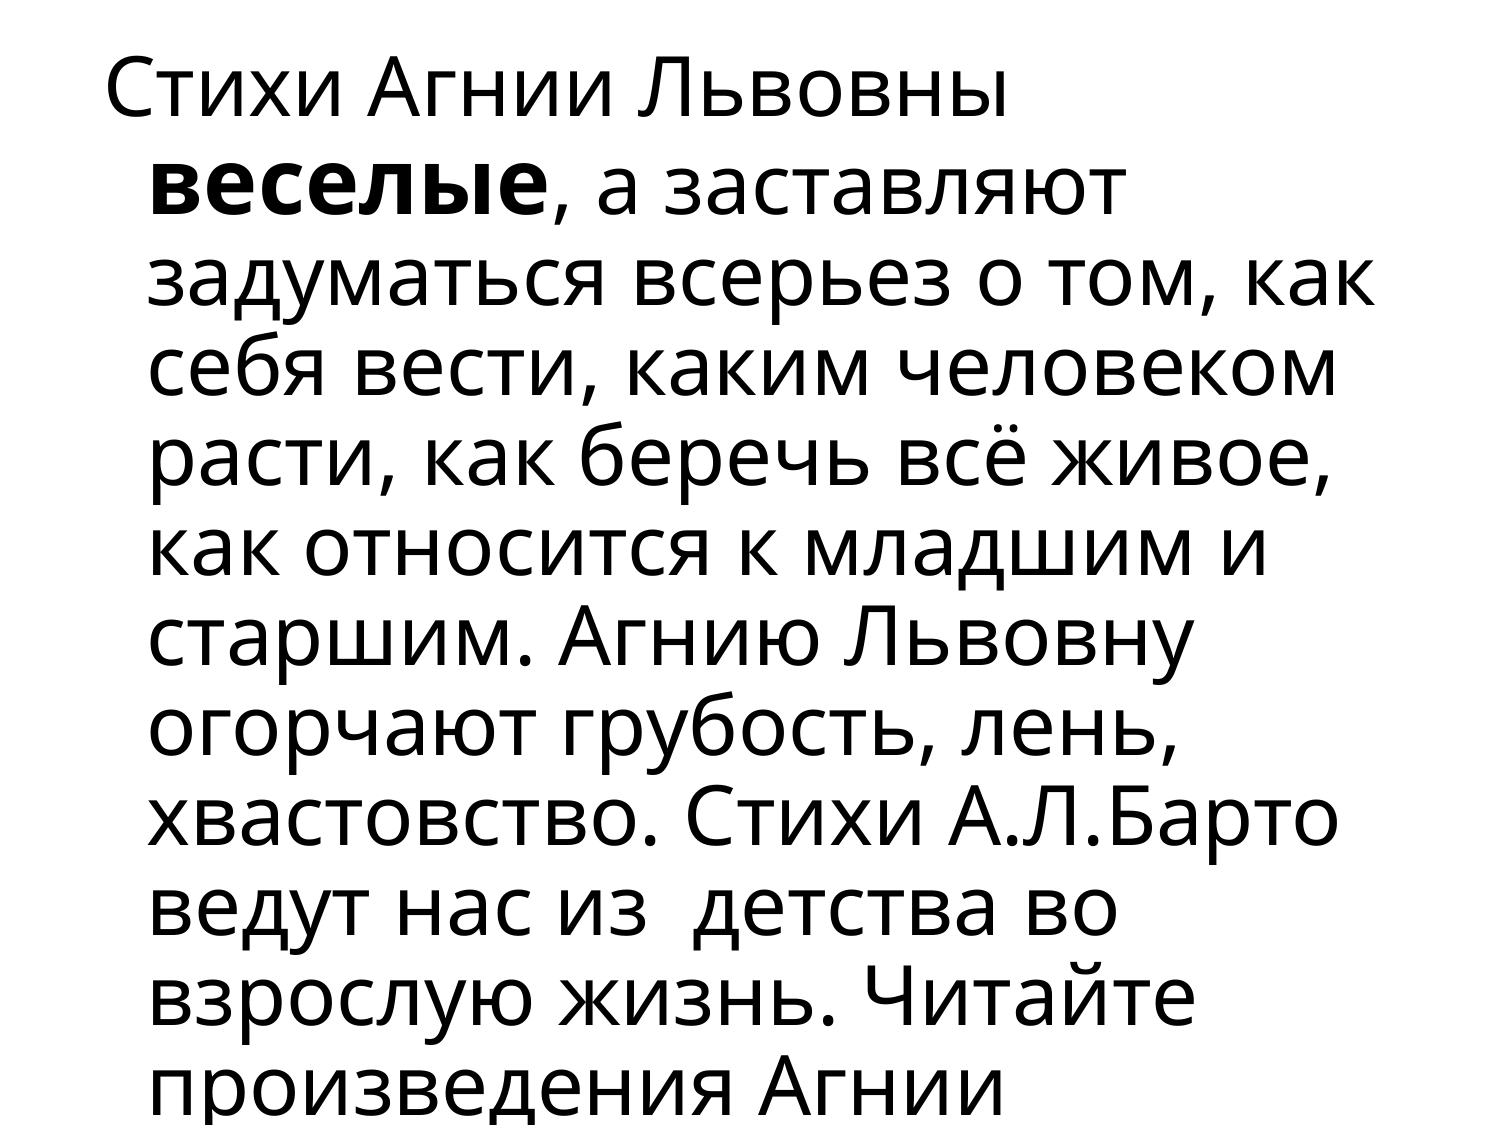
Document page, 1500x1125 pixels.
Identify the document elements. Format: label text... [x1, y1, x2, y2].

list Стихи Агнии Львовны веселые, а заставляют задуматься всерьез о том, как себя вести, каким человеком расти, как беречь всё живое, как относится к младшим и старшим. Агнию Львовну огорчают грубость, лень, хвастовство. Стихи А.Л.Барто ведут нас из детства во взрослую жизнь. Читайте произведения Агнии Львовны, учитесь жить у её героев и воспитывать свой характер. [75, 37, 1425, 1063]
